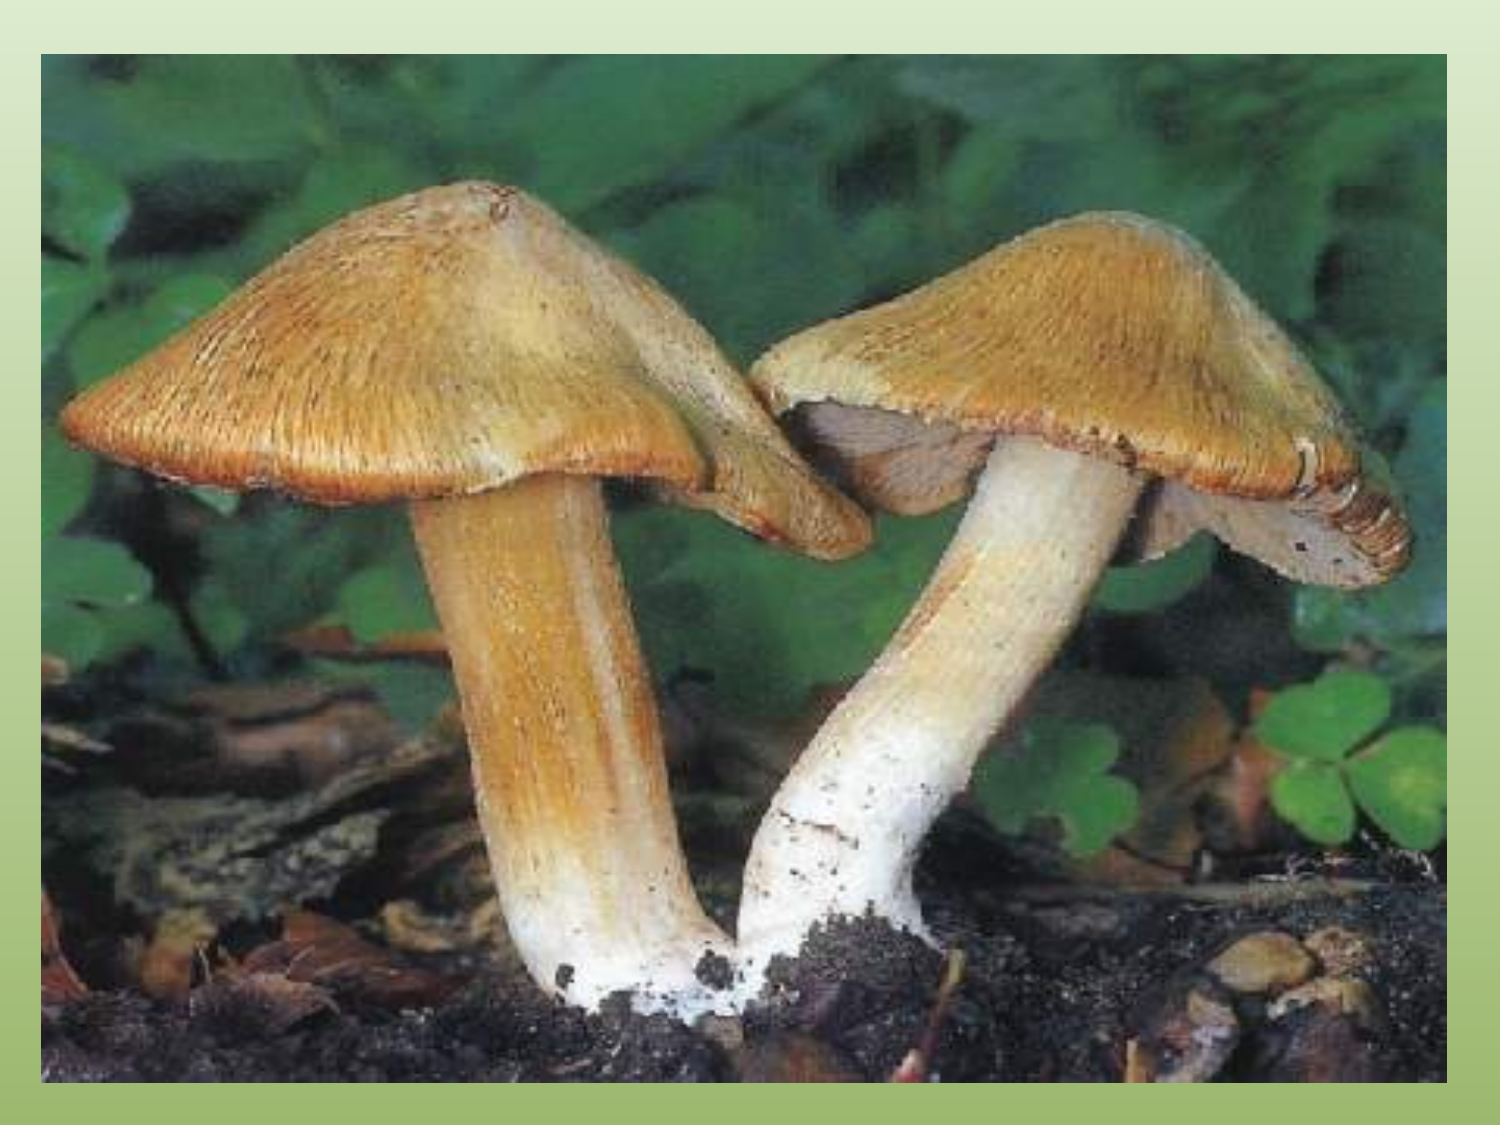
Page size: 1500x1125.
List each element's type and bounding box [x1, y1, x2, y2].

picture [41, 54, 1448, 1083]
